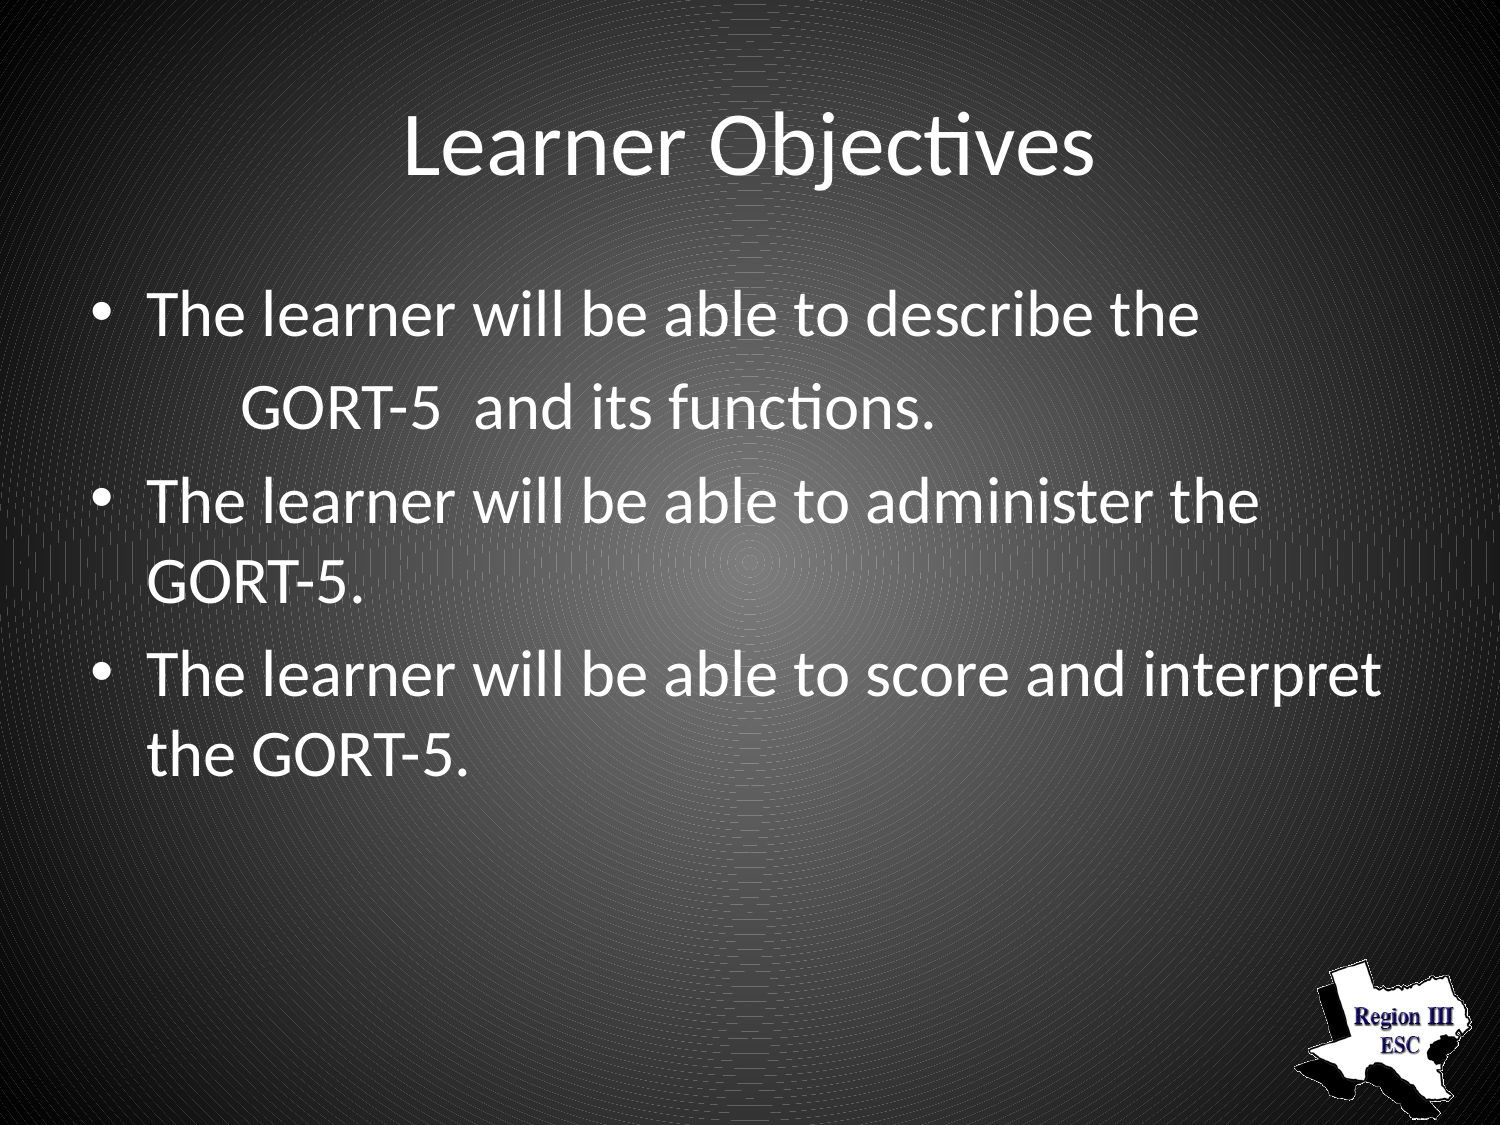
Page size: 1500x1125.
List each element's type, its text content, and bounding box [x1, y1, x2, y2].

title Learner Objectives [75, 45, 1425, 233]
picture [1293, 957, 1473, 1121]
footer [512, 1042, 988, 1103]
list The learner will be able to describe the GORT-5 and its functions. The learner will be able to administer the GORT-5. The learner will be able to score and interpret the GORT-5. [75, 262, 1425, 1005]
